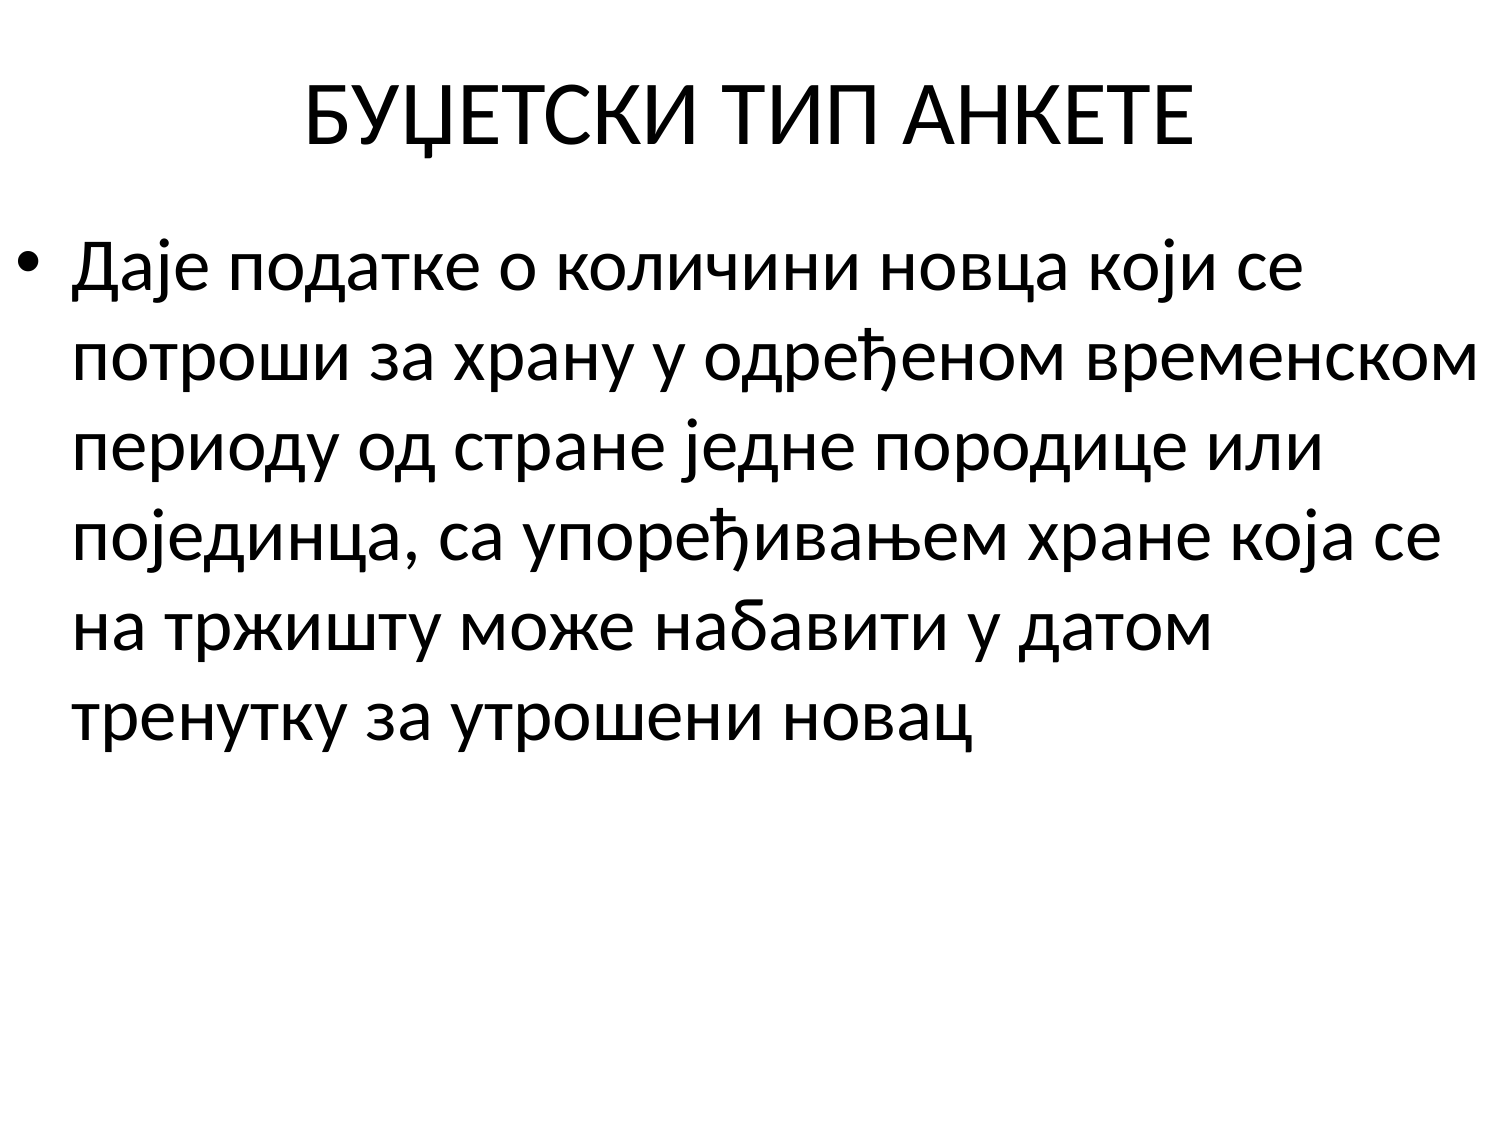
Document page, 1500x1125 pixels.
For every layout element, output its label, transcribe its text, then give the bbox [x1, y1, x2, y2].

title БУЏЕТСКИ ТИП АНКЕТЕ [0, 0, 1500, 208]
list Даје податке о количини новца који се потроши за храну у одређеном временском периоду од стране једне породице или појединца, са упоређивањем хране која се на тржишту може набавити у датом тренутку за утрошени новац [0, 208, 1500, 1125]
